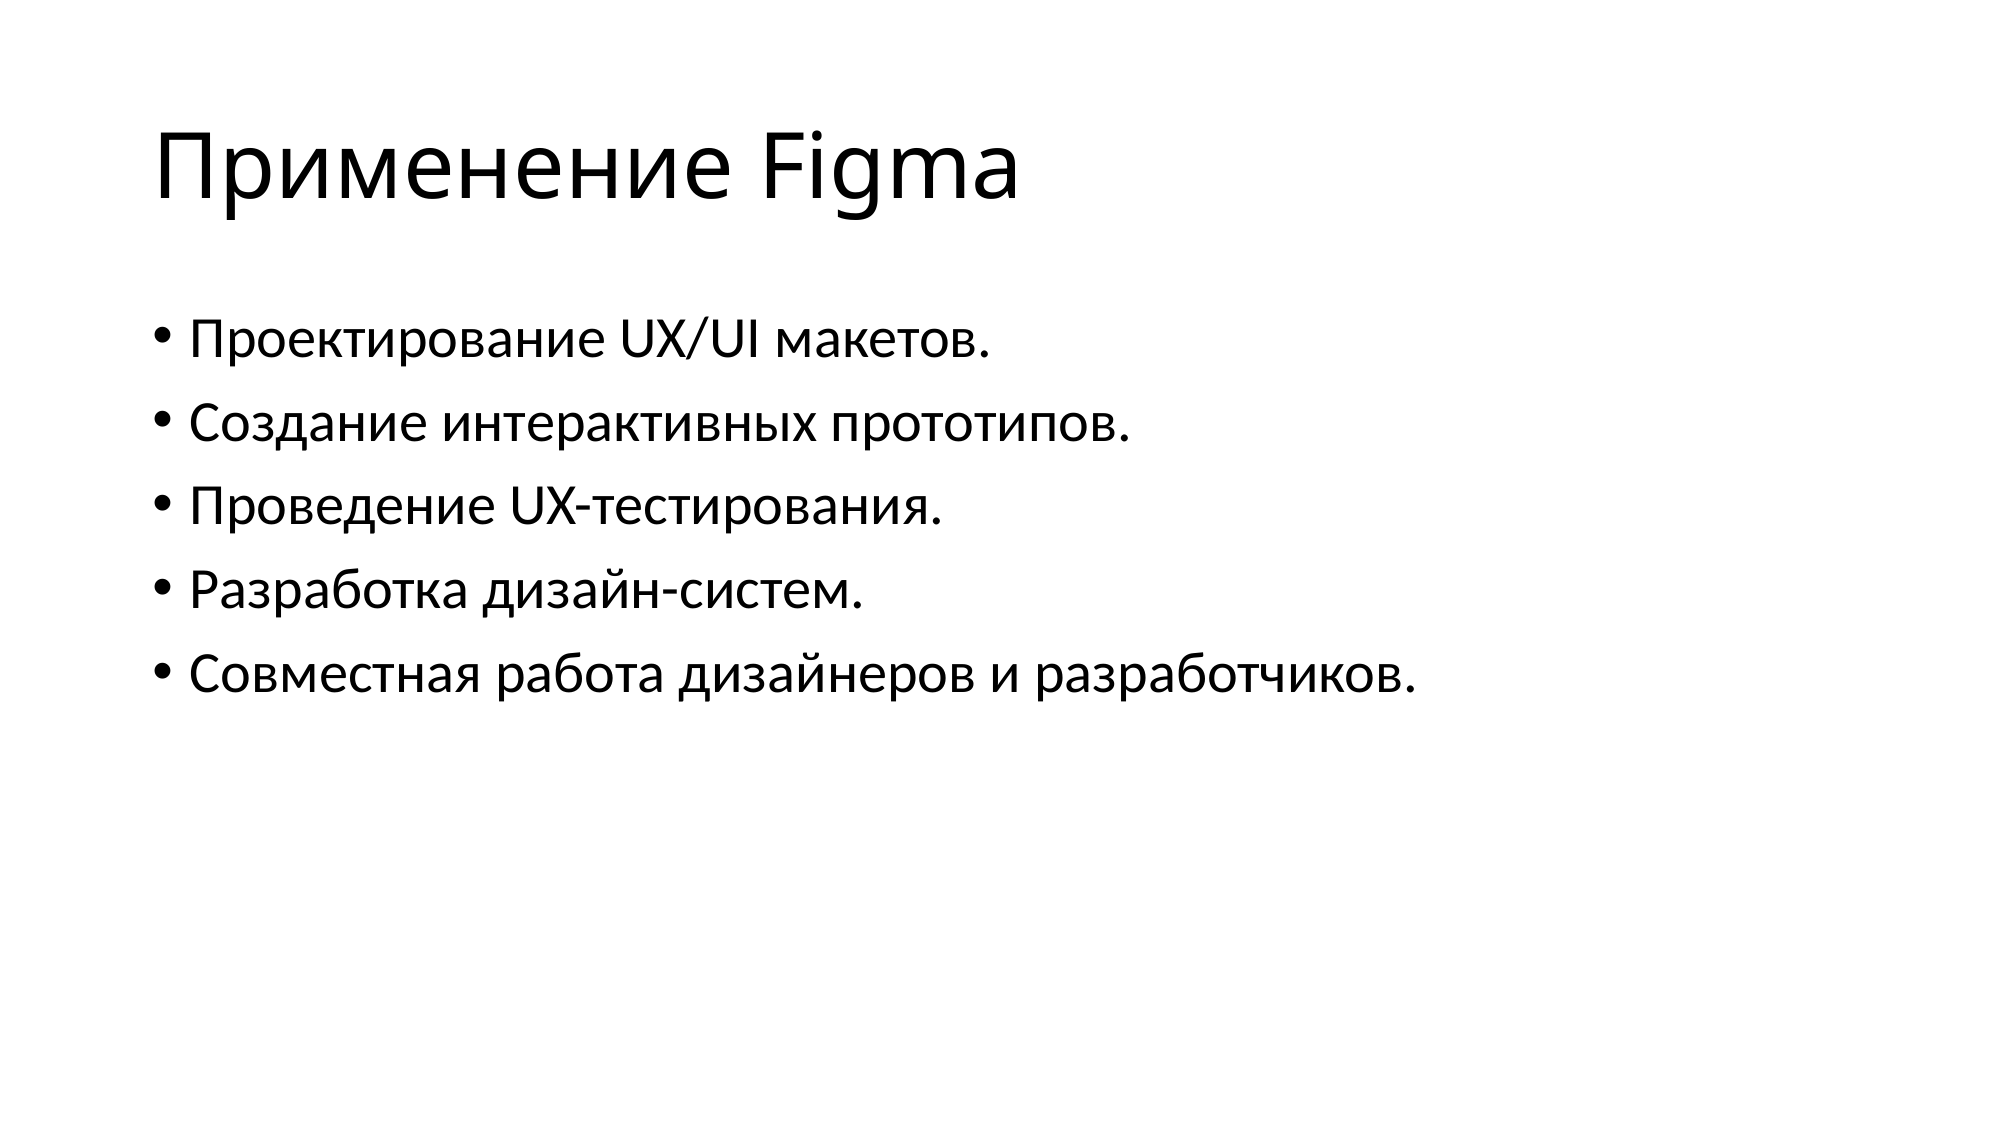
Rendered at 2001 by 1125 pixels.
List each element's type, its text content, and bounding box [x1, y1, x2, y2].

title Применение Figma [137, 59, 1863, 278]
list Проектирование UX/UI макетов. Создание интерактивных прототипов. Проведение UX-тестирования. Разработка дизайн-систем. Совместная работа дизайнеров и разработчиков. [137, 299, 1863, 1014]
